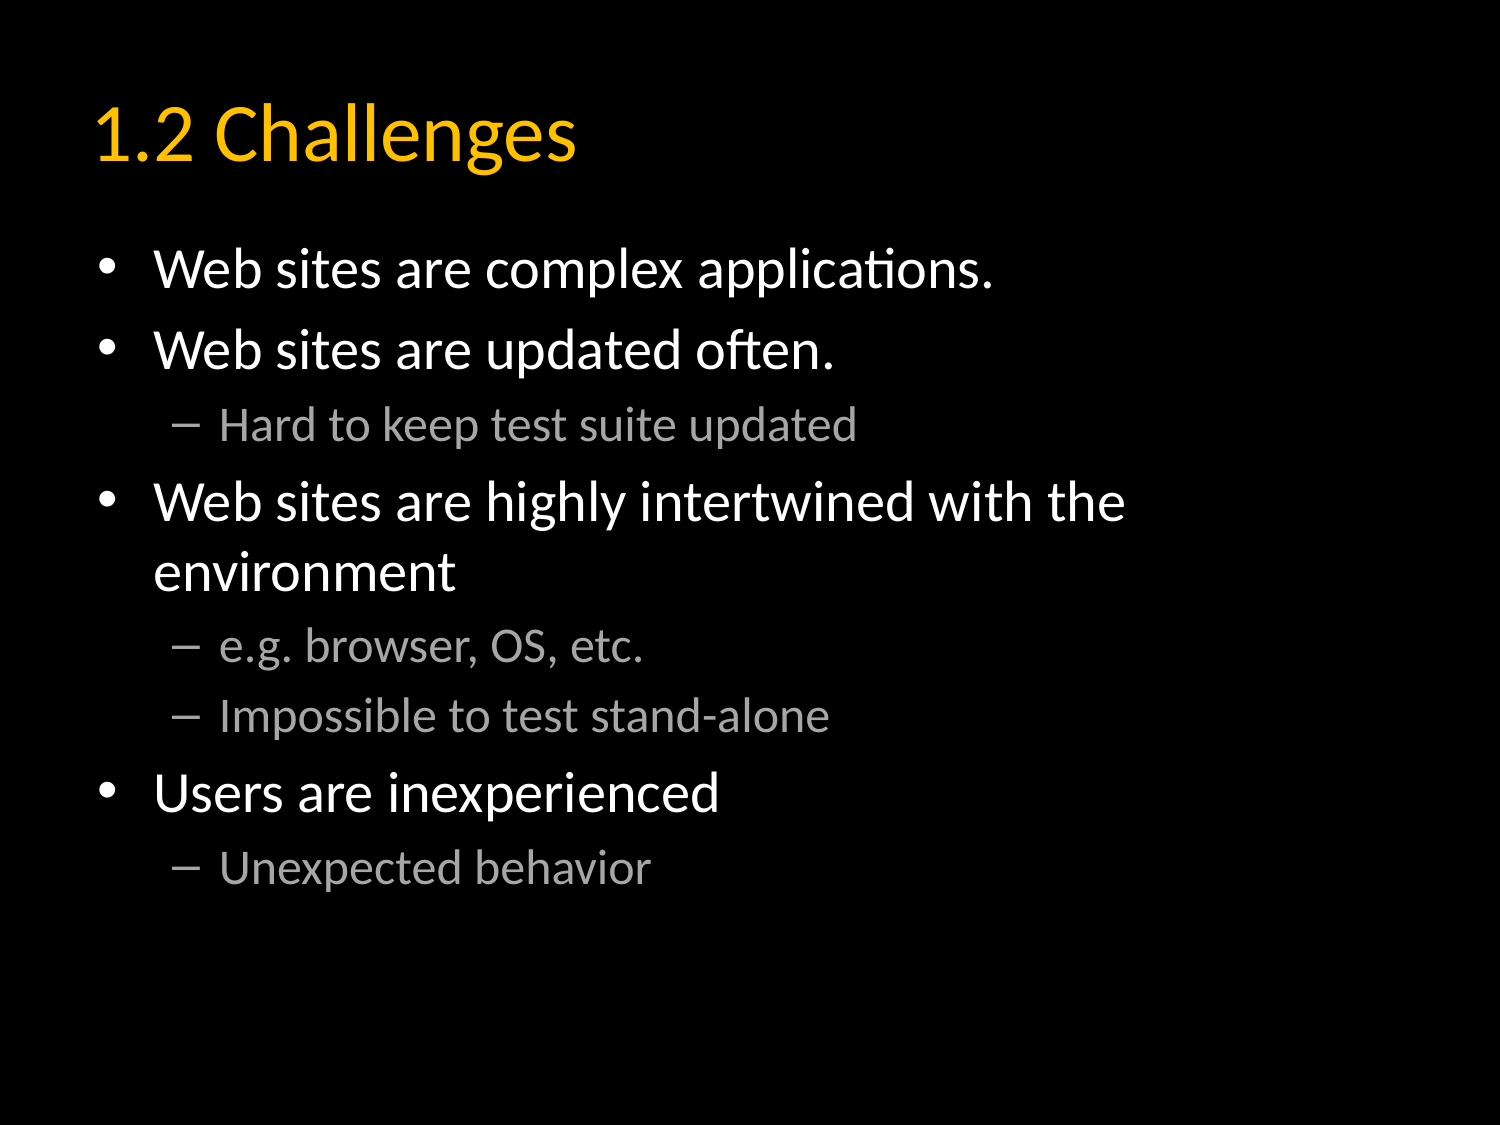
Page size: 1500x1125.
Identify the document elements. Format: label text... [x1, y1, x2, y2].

title 1.2 Challenges [75, 45, 1425, 211]
list Web sites are complex applications. Web sites are updated often. Hard to keep test suite updated Web sites are highly intertwined with the environment e.g. browser, OS, etc. Impossible to test stand-alone Users are inexperienced Unexpected behavior [82, 222, 1454, 1032]
